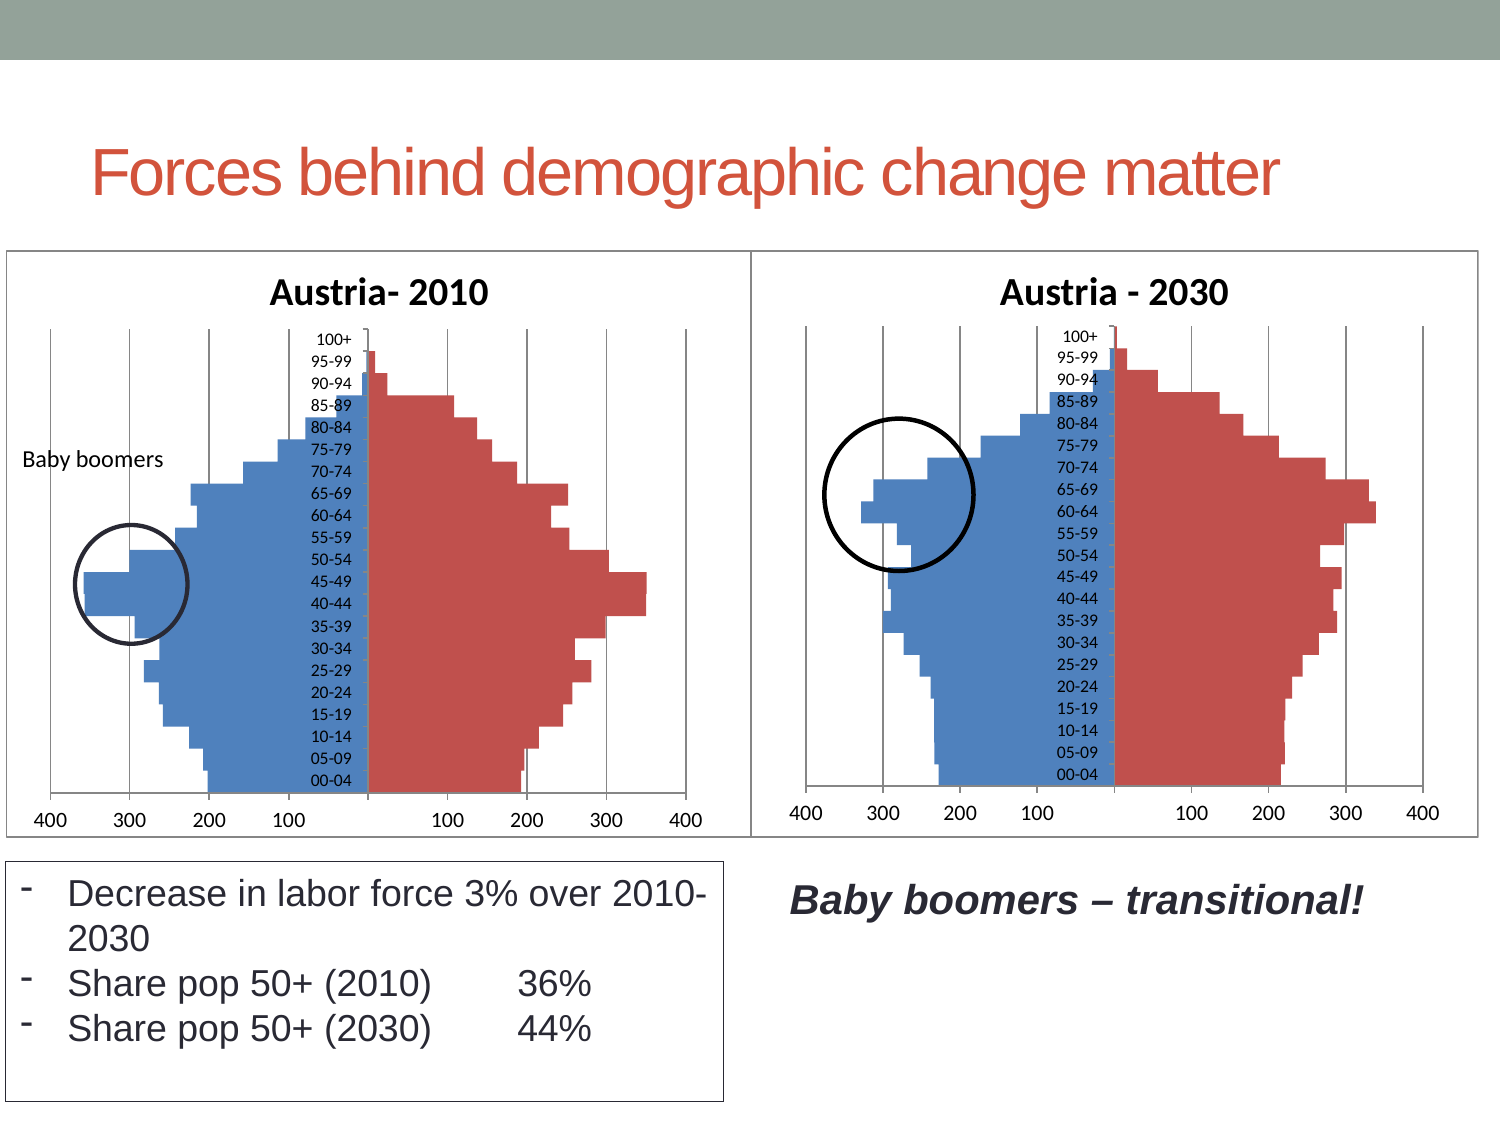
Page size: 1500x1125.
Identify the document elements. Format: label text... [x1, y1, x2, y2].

title Forces behind demographic change matter [75, 87, 1425, 246]
text_box Baby boomers – transitional! [774, 865, 1463, 931]
text_box Decrease in labor force 3% over 2010-2030 Share pop 50+ (2010) 36% Share pop 50+ (2030) 44% [5, 861, 724, 1102]
picture [5, 249, 1479, 838]
